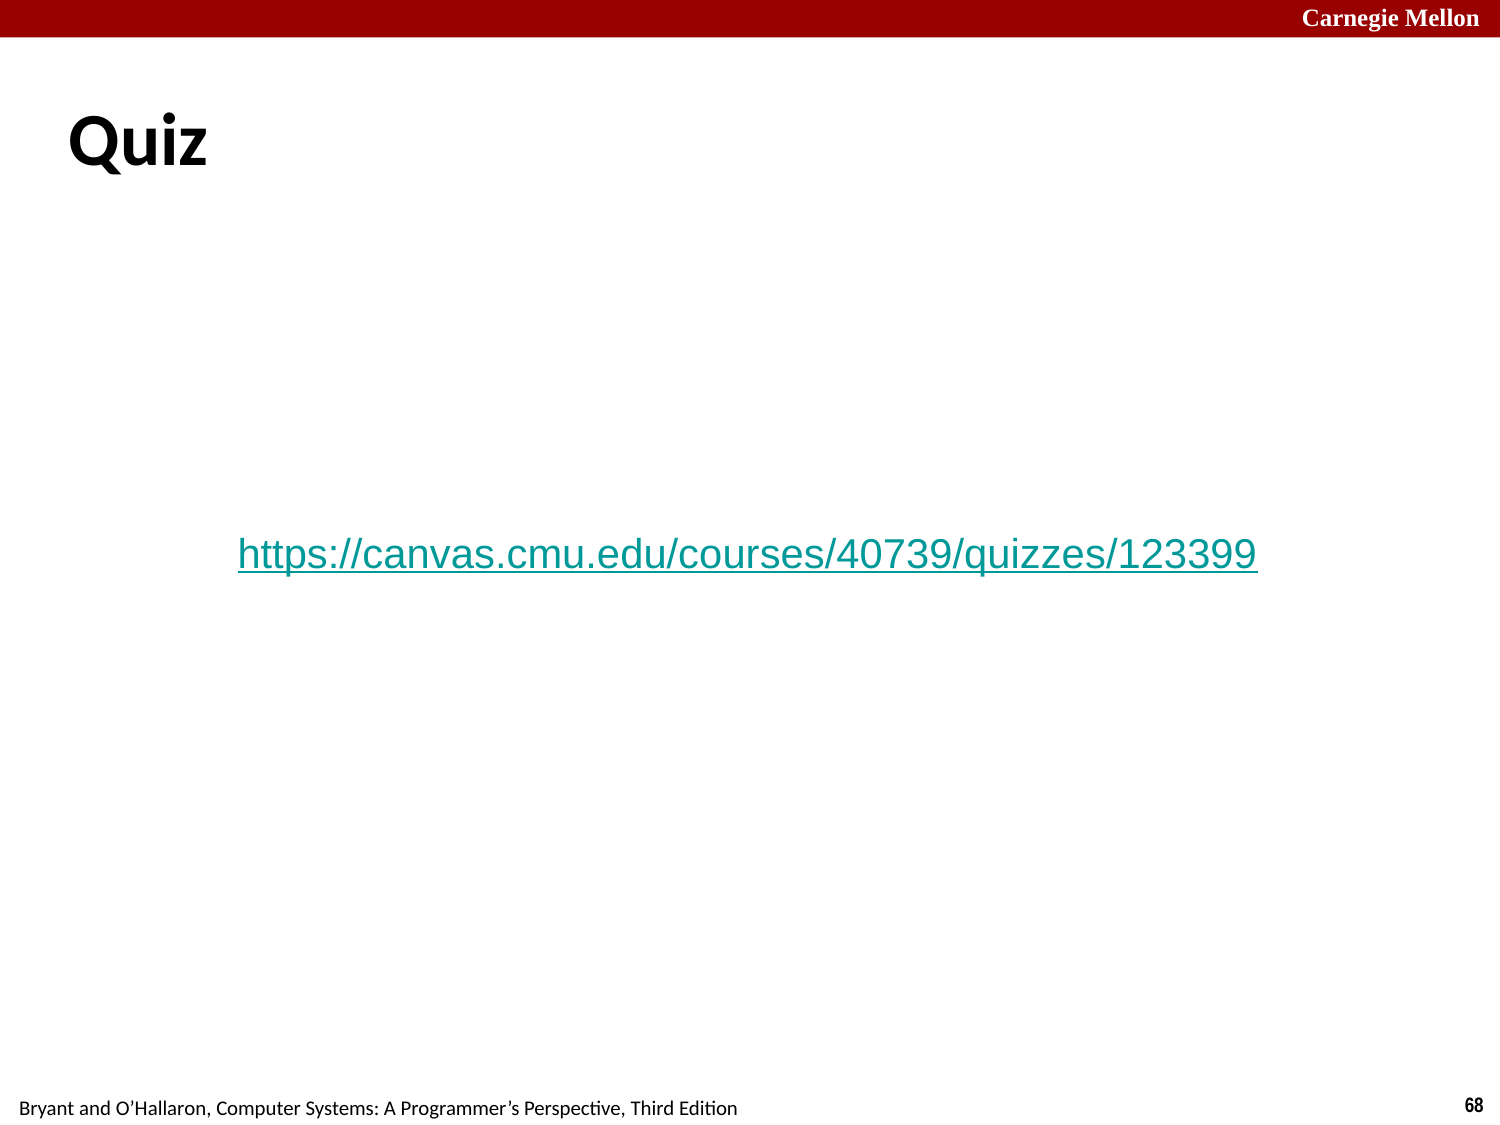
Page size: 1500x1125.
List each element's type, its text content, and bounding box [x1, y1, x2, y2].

text_box https://canvas.cmu.edu/courses/40739/quizzes/123399 [222, 519, 1278, 635]
title Quiz [62, 41, 1438, 230]
